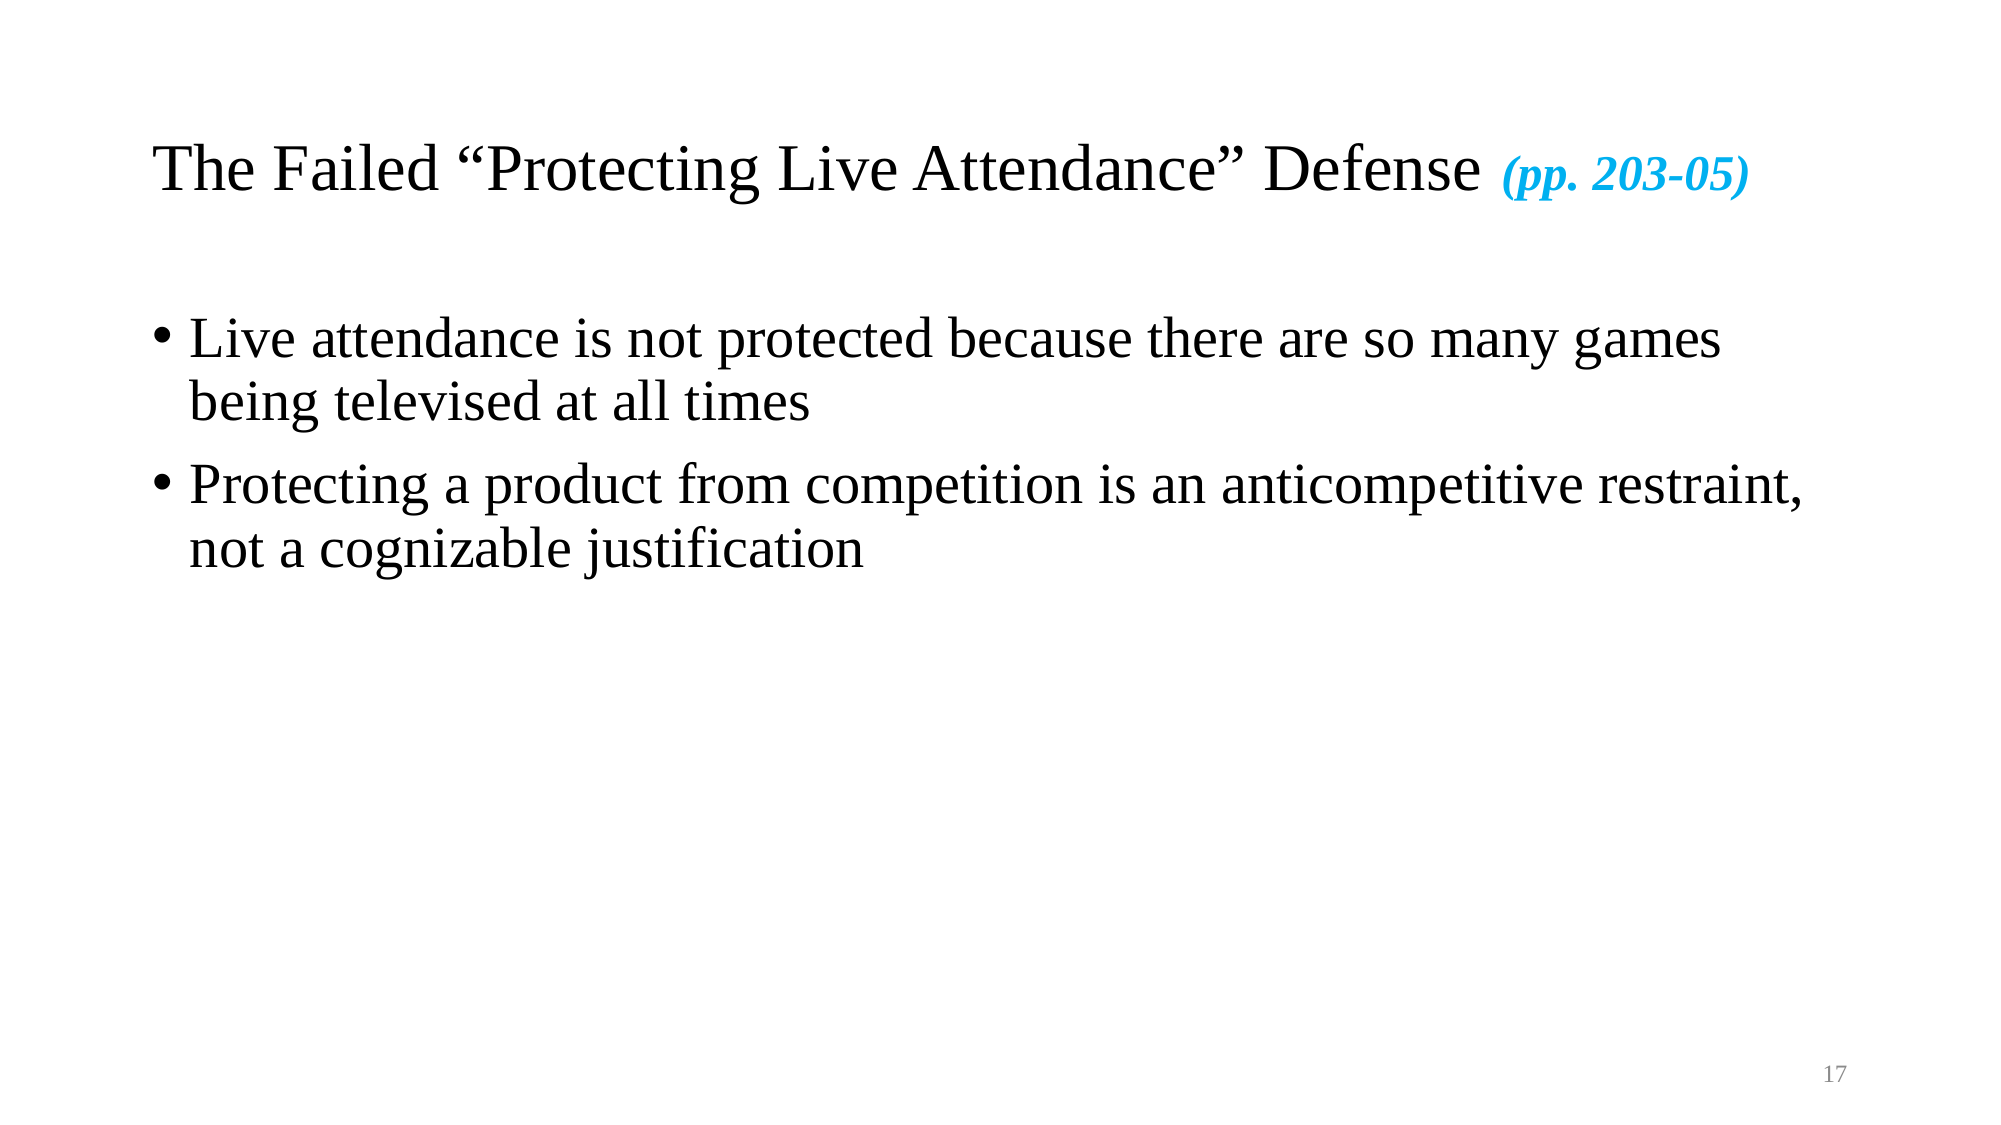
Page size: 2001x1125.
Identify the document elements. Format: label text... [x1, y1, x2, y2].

title The Failed “Protecting Live Attendance” Defense (pp. 203-05) [137, 59, 1863, 278]
list Live attendance is not protected because there are so many games being televised at all times Protecting a product from competition is an anticompetitive restraint, not a cognizable justification [137, 299, 1863, 1014]
slide_number 17 [1412, 1042, 1863, 1103]
